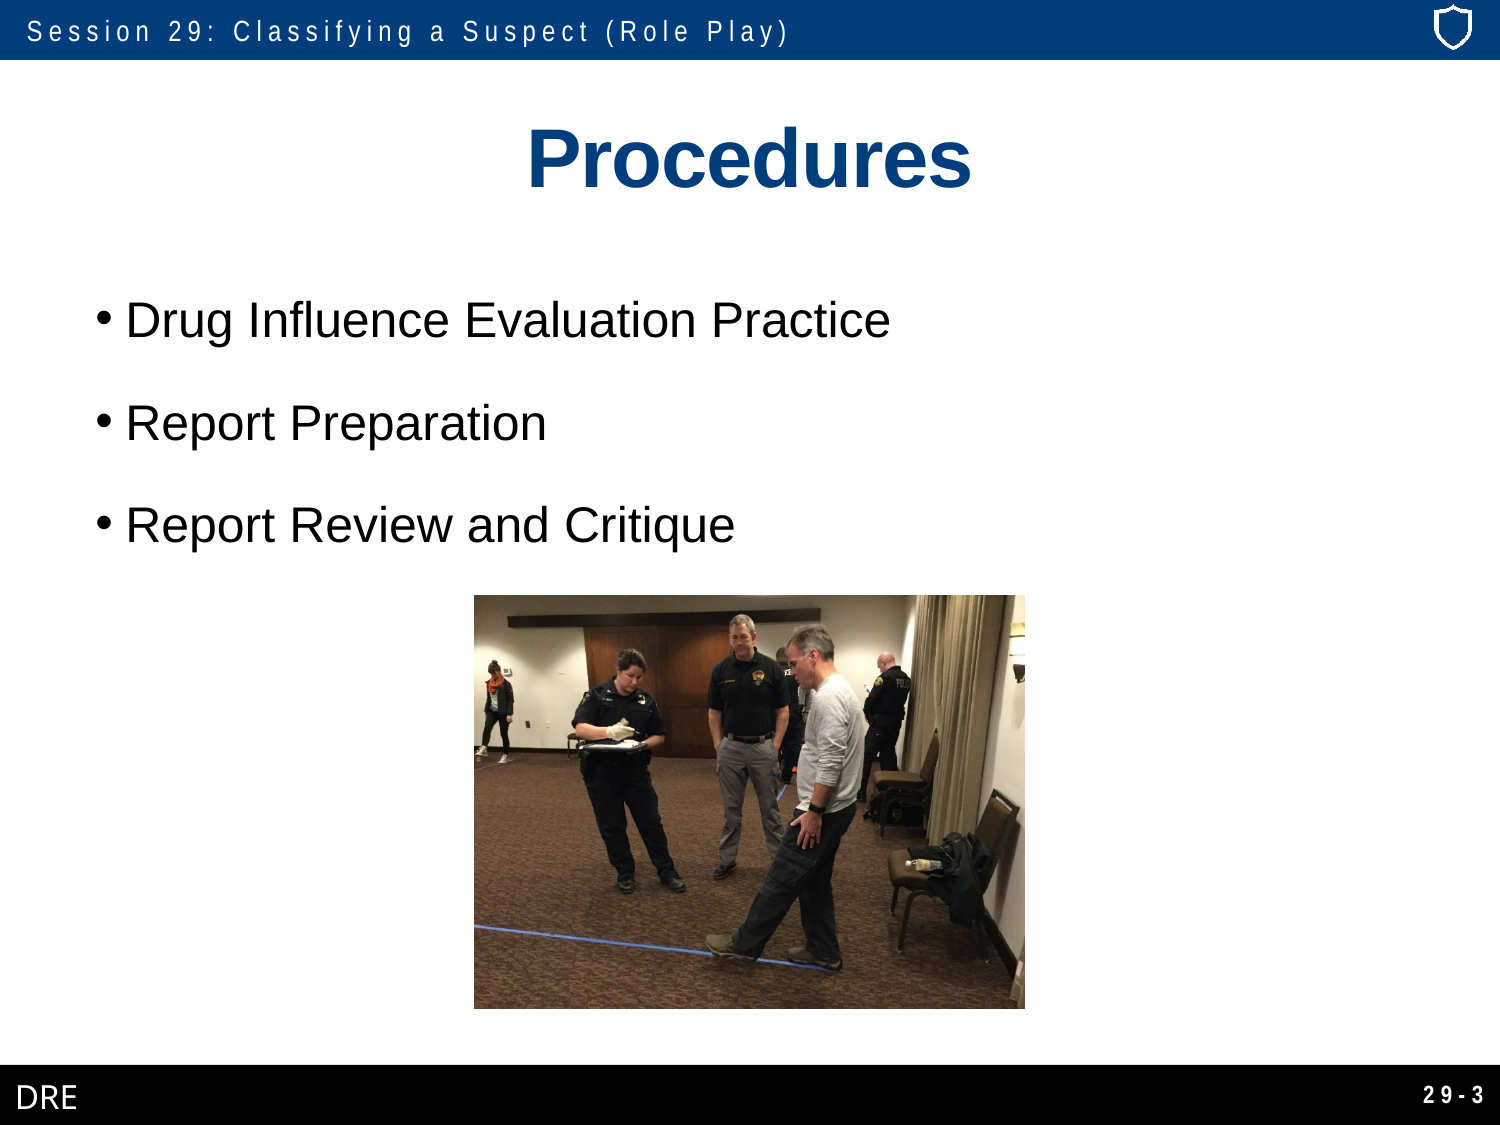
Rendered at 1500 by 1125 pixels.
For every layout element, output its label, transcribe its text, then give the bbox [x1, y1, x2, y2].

picture [474, 595, 1026, 1009]
title Procedures [50, 87, 1450, 213]
slide_number 29-3 [1218, 1063, 1499, 1124]
picture [1434, 4, 1472, 50]
list Drug Influence Evaluation Practice Report Preparation Report Review and Critique [62, 249, 1458, 1000]
